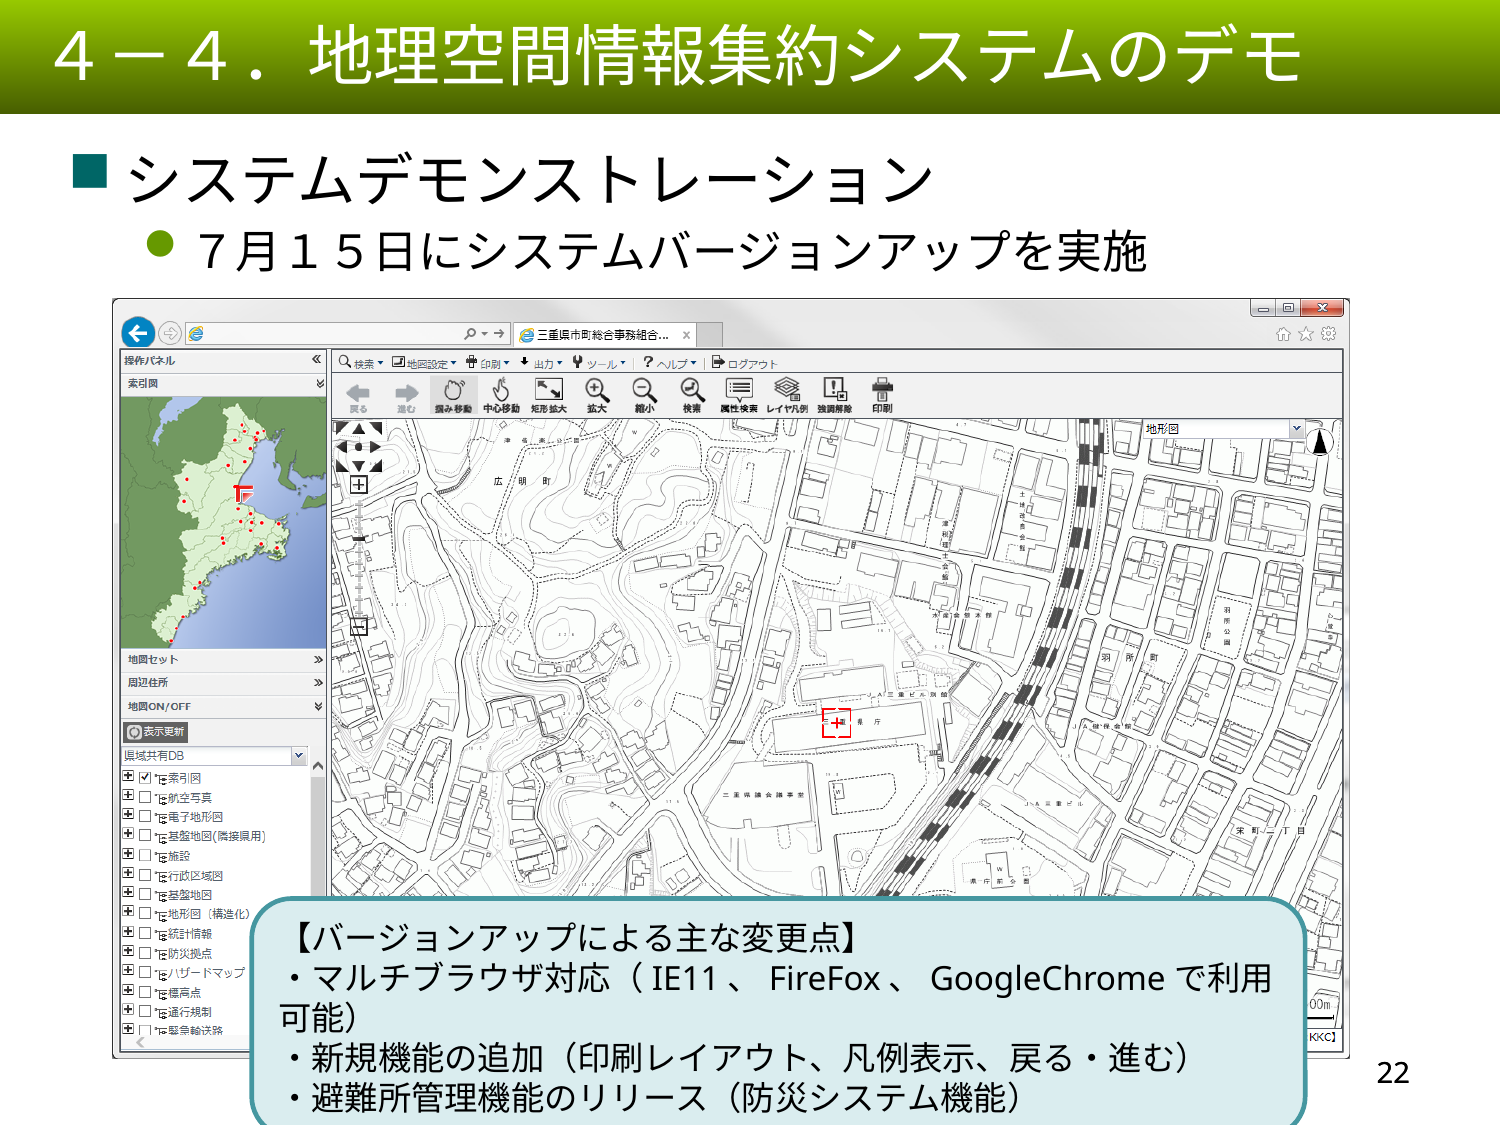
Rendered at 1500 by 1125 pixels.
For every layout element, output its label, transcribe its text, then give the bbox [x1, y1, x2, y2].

text_box 【バージョンアップによる主な変更点】 ・マルチブラウザ対応（IE11、FireFox、GoogleChromeで利用可能） ・新規機能の追加（印刷レイアウト、凡例表示、戻る・進む） ・避難所管理機能のリリース（防災システム機能） [251, 1067, 1306, 1125]
picture [111, 298, 1351, 1059]
text_box 21 [1305, 1046, 1425, 1103]
title ４－４．地理空間情報集約システムのデモ [25, 12, 1471, 96]
list システムデモンストレーション ７月１５日にシステムバージョンアップを実施 [53, 135, 1452, 244]
